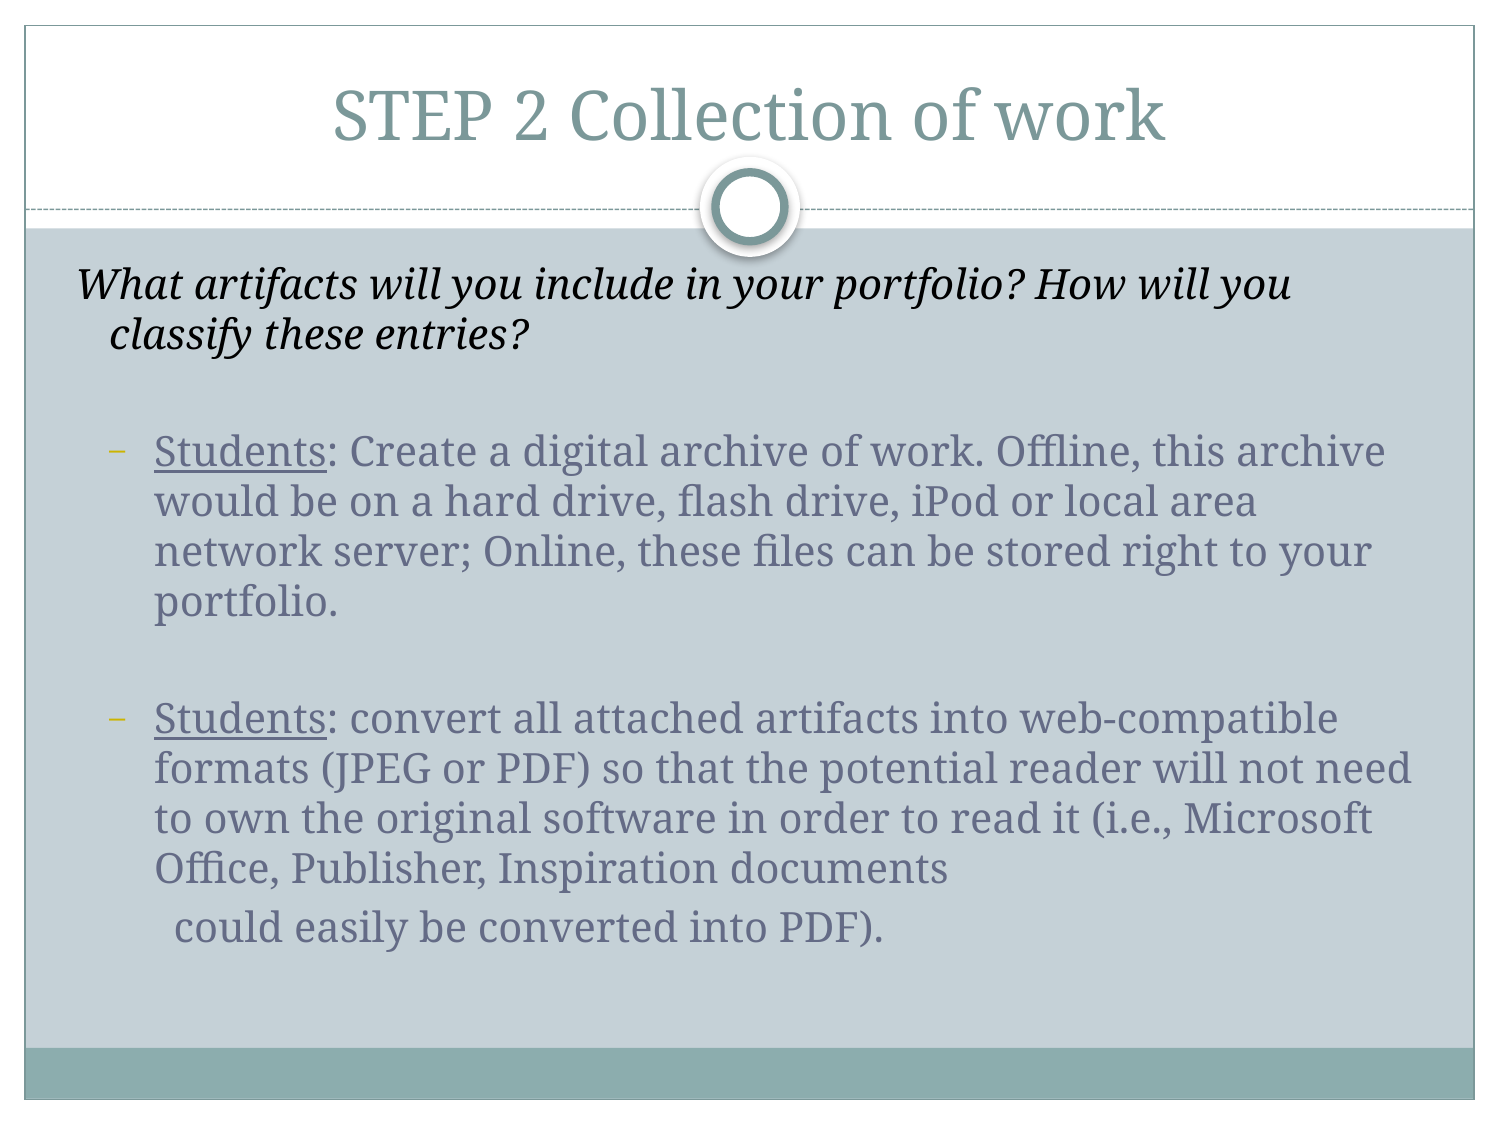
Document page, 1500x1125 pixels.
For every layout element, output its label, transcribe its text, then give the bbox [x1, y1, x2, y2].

title STEP 2 Collection of work [49, 37, 1450, 162]
list What artifacts will you include in your portfolio? How will you classify these entries? Students: Create a digital archive of work. Offline, this archive would be on a hard drive, flash drive, iPod or local area network server; Online, these files can be stored right to your portfolio. Students: convert all attached artifacts into web-compatible formats (JPEG or PDF) so that the potential reader will not need to own the original software in order to read it (i.e., Microsoft Office, Publisher, Inspiration documents could easily be converted into PDF). [49, 250, 1445, 1001]
